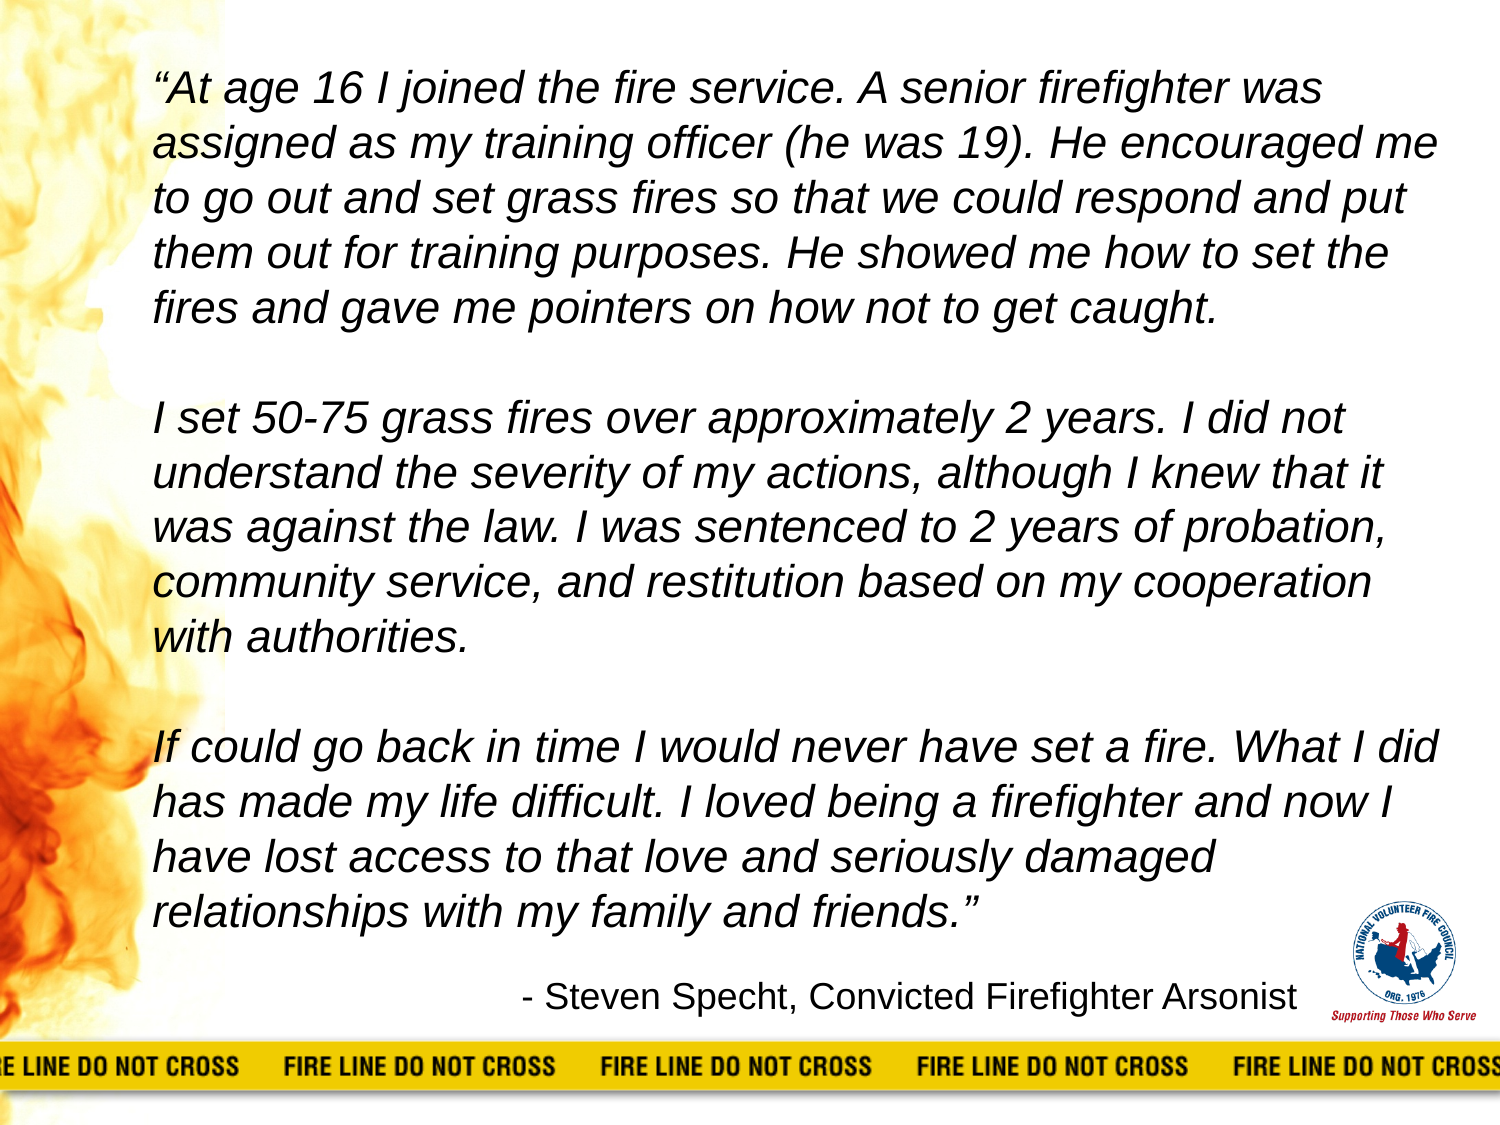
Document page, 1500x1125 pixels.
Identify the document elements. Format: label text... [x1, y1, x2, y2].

text_box “At age 16 I joined the fire service. A senior firefighter was assigned as my training officer (he was 19). He encouraged me to go out and set grass fires so that we could respond and put them out for training purposes. He showed me how to set the fires and gave me pointers on how not to get caught. I set 50-75 grass fires over approximately 2 years. I did not understand the severity of my actions, although I knew that it was against the law. I was sentenced to 2 years of probation, community service, and restitution based on my cooperation with authorities. If could go back in time I would never have set a fire. What I did has made my life difficult. I loved being a firefighter and now I have lost access to that love and seriously damaged relationships with my family and friends.” [229, 49, 1463, 945]
picture [0, 0, 1500, 1125]
